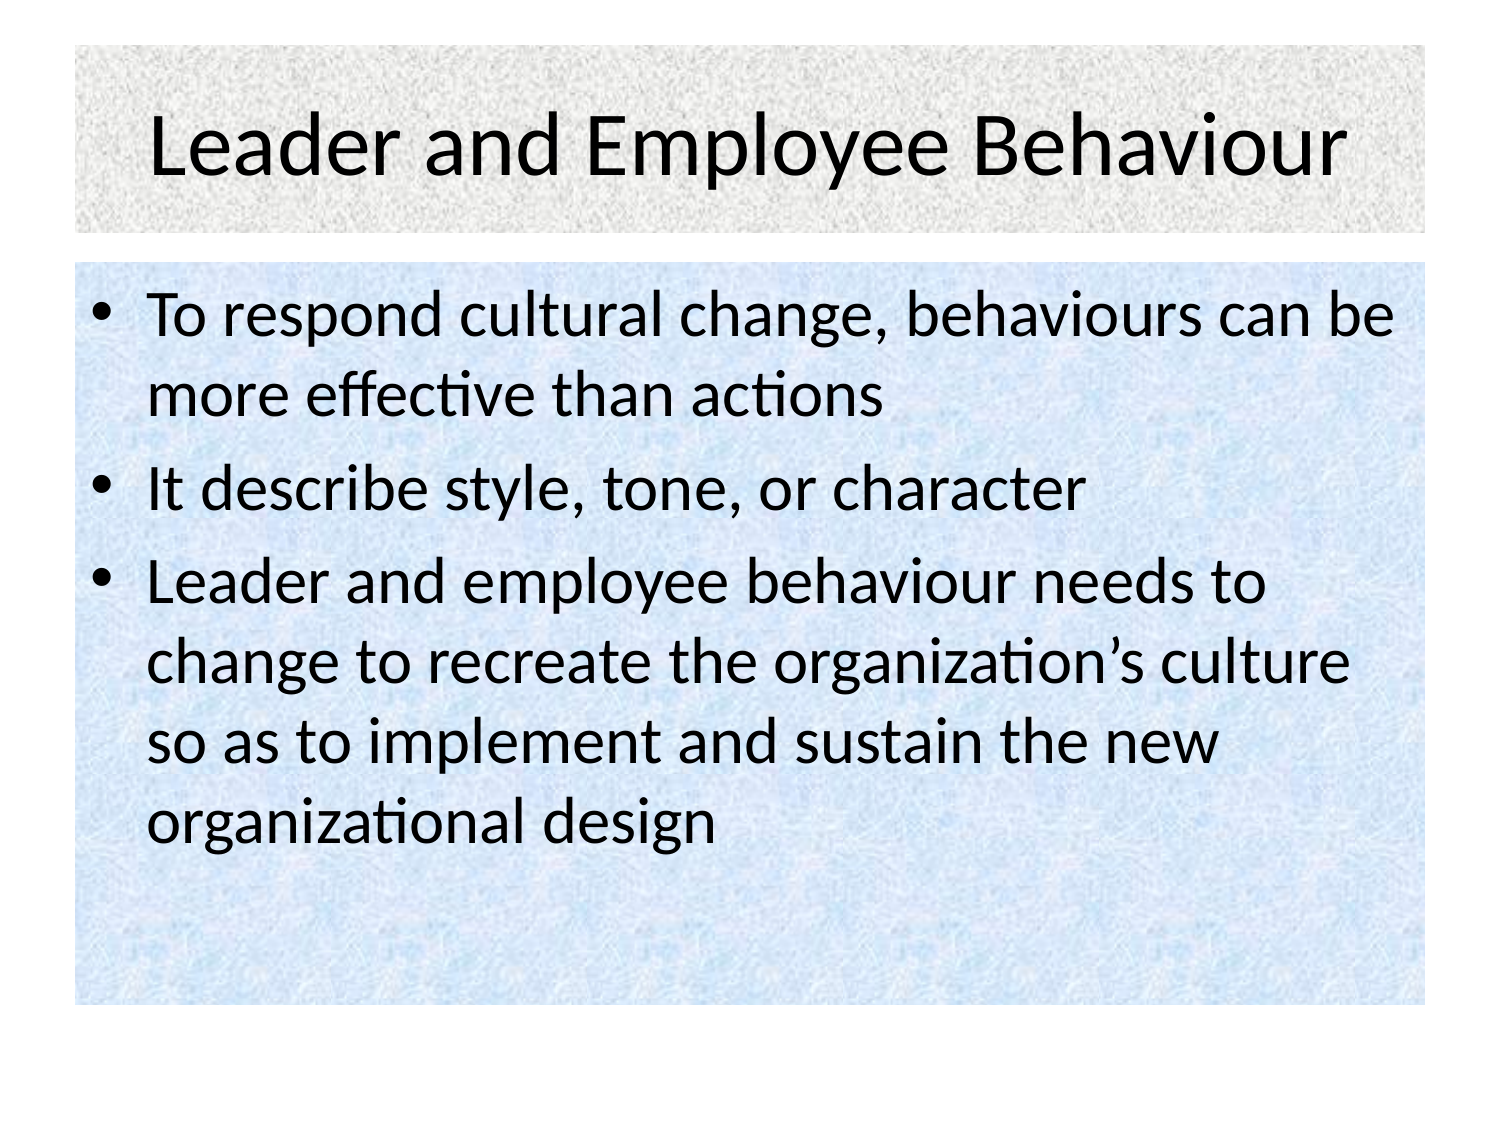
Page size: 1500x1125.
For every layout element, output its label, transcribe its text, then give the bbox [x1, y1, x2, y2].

title Leader and Employee Behaviour [75, 45, 1425, 233]
list To respond cultural change, behaviours can be more effective than actions It describe style, tone, or character Leader and employee behaviour needs to change to recreate the organization’s culture so as to implement and sustain the new organizational design [75, 262, 1425, 1005]
